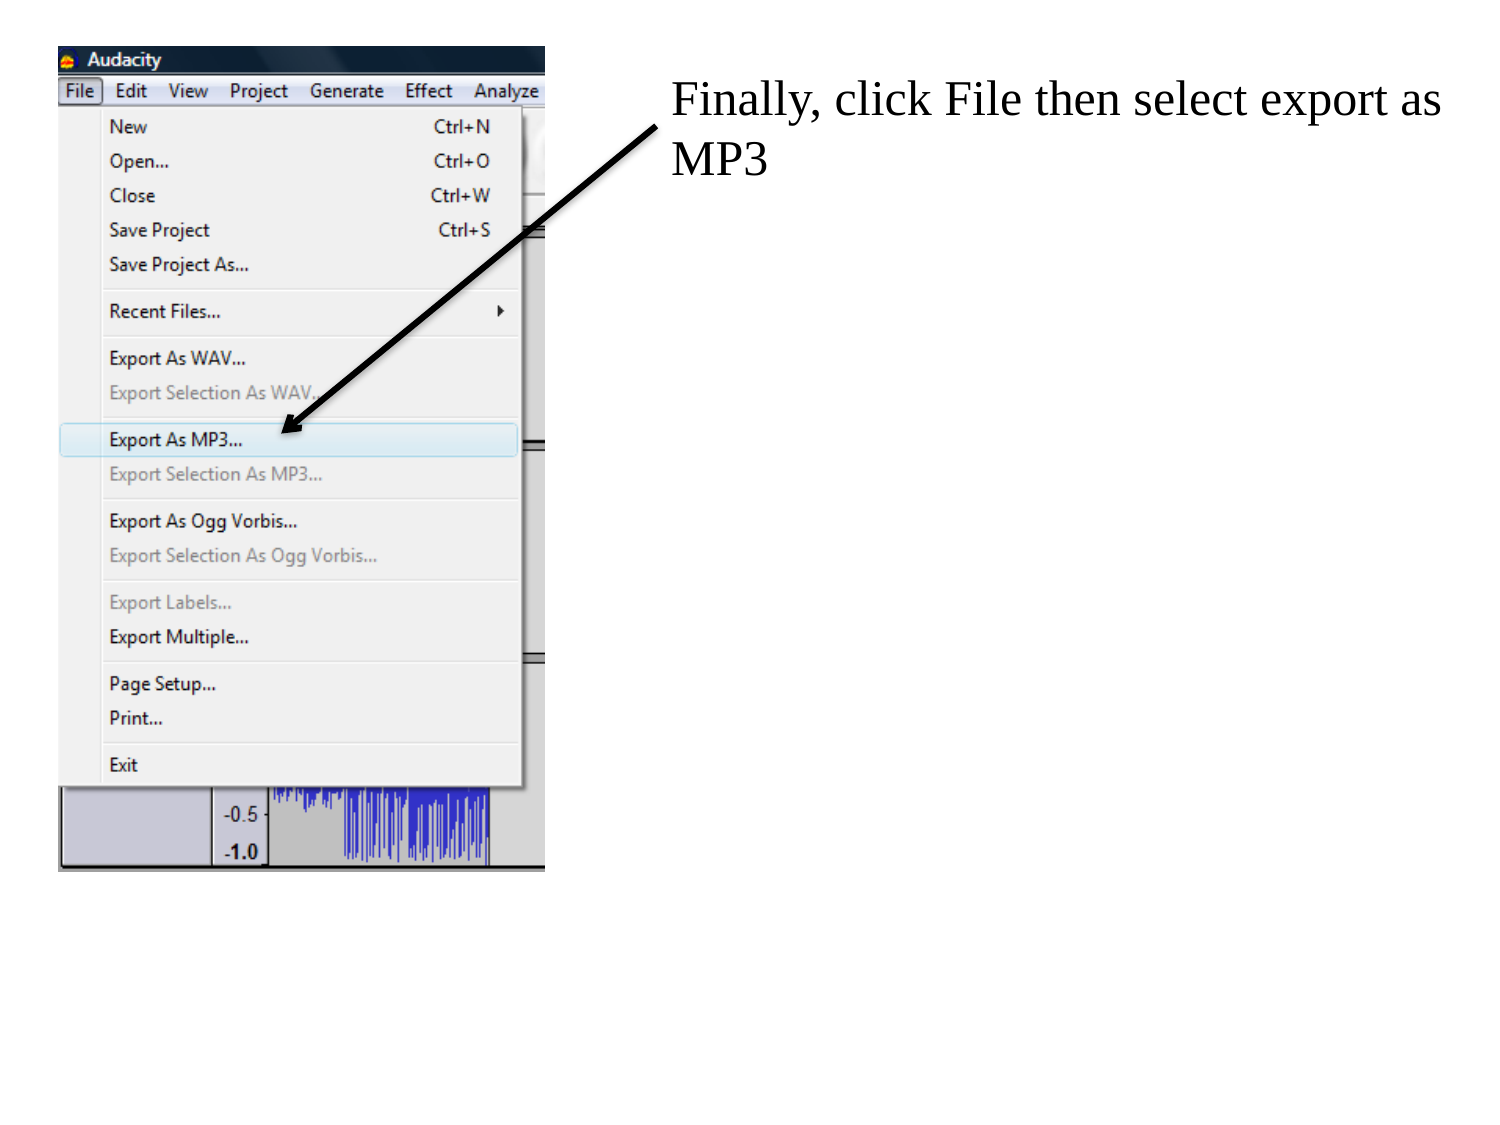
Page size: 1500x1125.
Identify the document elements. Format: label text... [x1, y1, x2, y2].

text_box Finally, click File then select export as MP3 [656, 58, 1477, 194]
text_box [280, 126, 657, 434]
picture [58, 46, 545, 873]
